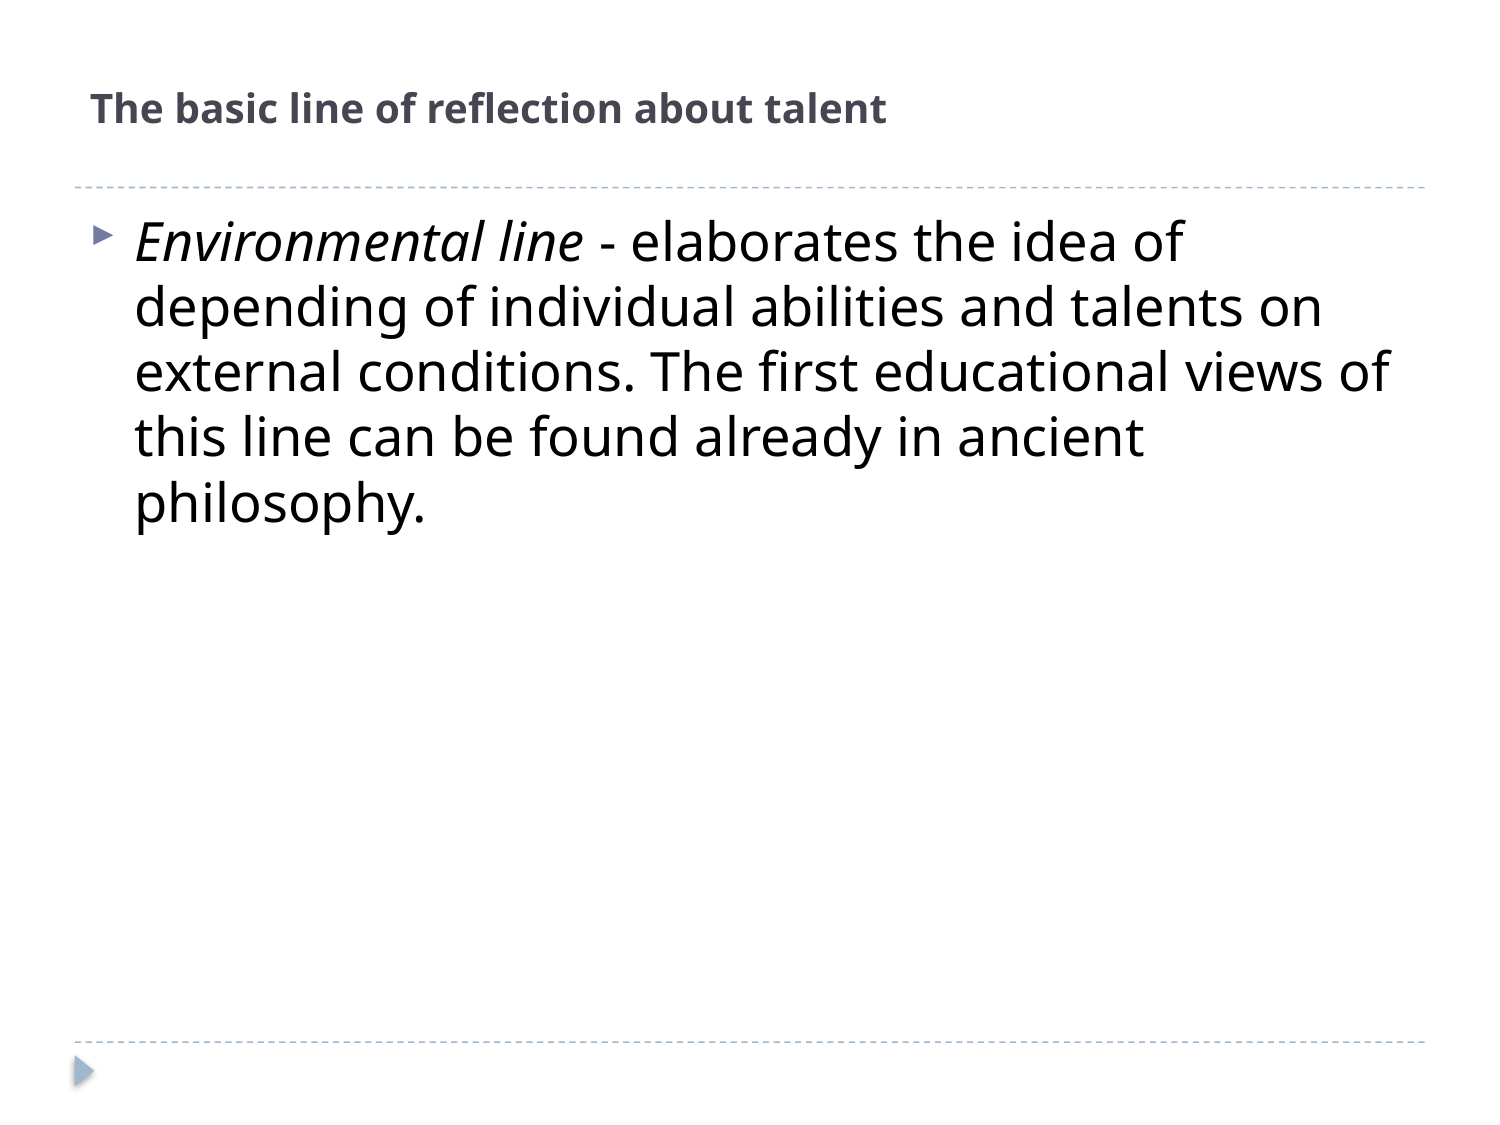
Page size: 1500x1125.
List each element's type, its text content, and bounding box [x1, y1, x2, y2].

title The basic line of reflection about talent [75, 24, 1425, 188]
list Environmental line - elaborates the idea of depending of individual abilities and talents on external conditions. The first educational views of this line can be found already in ancient philosophy. [75, 200, 1425, 1010]
